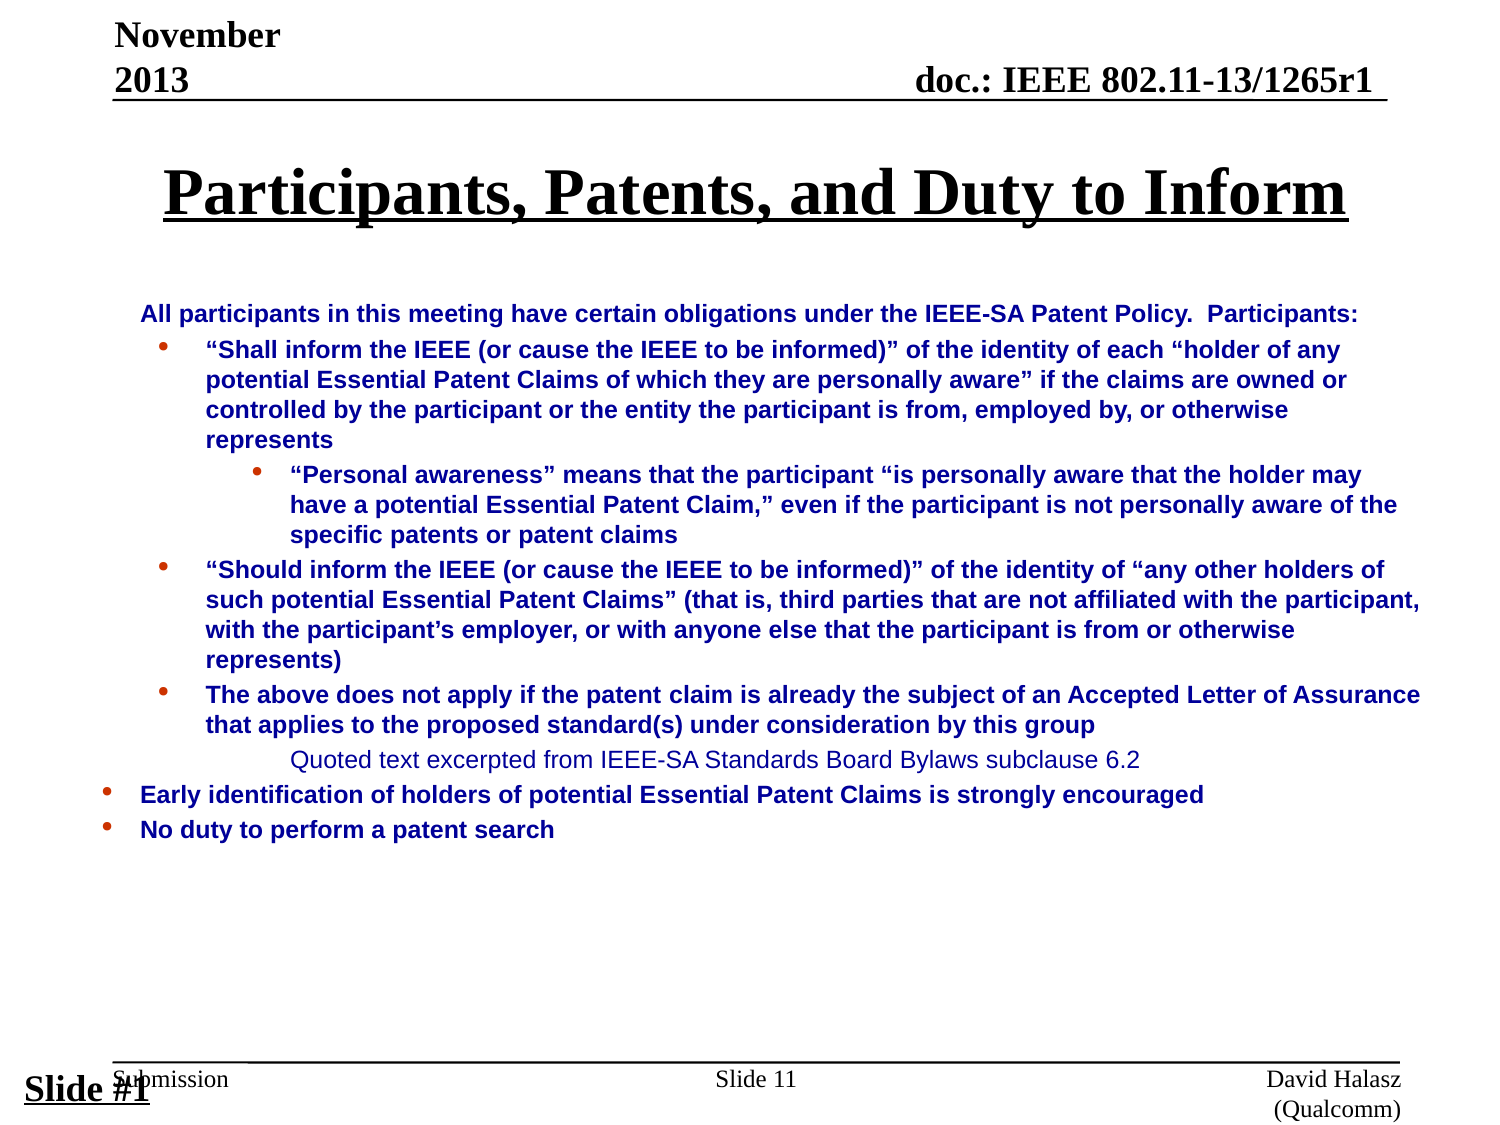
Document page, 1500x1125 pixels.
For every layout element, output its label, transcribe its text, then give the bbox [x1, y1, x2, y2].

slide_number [114, 54, 333, 101]
title Participants, Patents, and Duty to Inform [62, 137, 1451, 238]
text_box All participants in this meeting have certain obligations under the IEEE-SA Patent Policy. Participants: “Shall inform the IEEE (or cause the IEEE to be informed)” of the identity of each “holder of any potential Essential Patent Claims of which they are personally aware” if the claims are owned or controlled by the participant or the entity the participant is from, employed by, or otherwise represents “Personal awareness” means that the participant “is personally aware that the holder may have a potential Essential Patent Claim,” even if the participant is not personally aware of the specific patents or patent claims “Should inform the IEEE (or cause the IEEE to be informed)” of the identity of “any other holders of such potential Essential Patent Claims” (that is, third parties that are not affiliated with the participant, with the participant’s employer, or with anyone else that the participant is from or otherwise represents) The above does not apply if the patent claim is already the subject of an Accepted Letter of Assurance that applies to the proposed standard(s) under consideration by this group Quoted text excerpted from IEEE-SA Standards Board Bylaws subclause 6.2 Early identification of holders of potential Essential Patent Claims is strongly encouraged No duty to perform a patent search [87, 262, 1438, 913]
text_box [87, 37, 1438, 163]
footer David Halasz (Qualcomm) [1264, 1061, 1402, 1093]
slide_number Slide 11 [712, 1061, 800, 1093]
text_box Slide #1 [9, 1056, 166, 1116]
